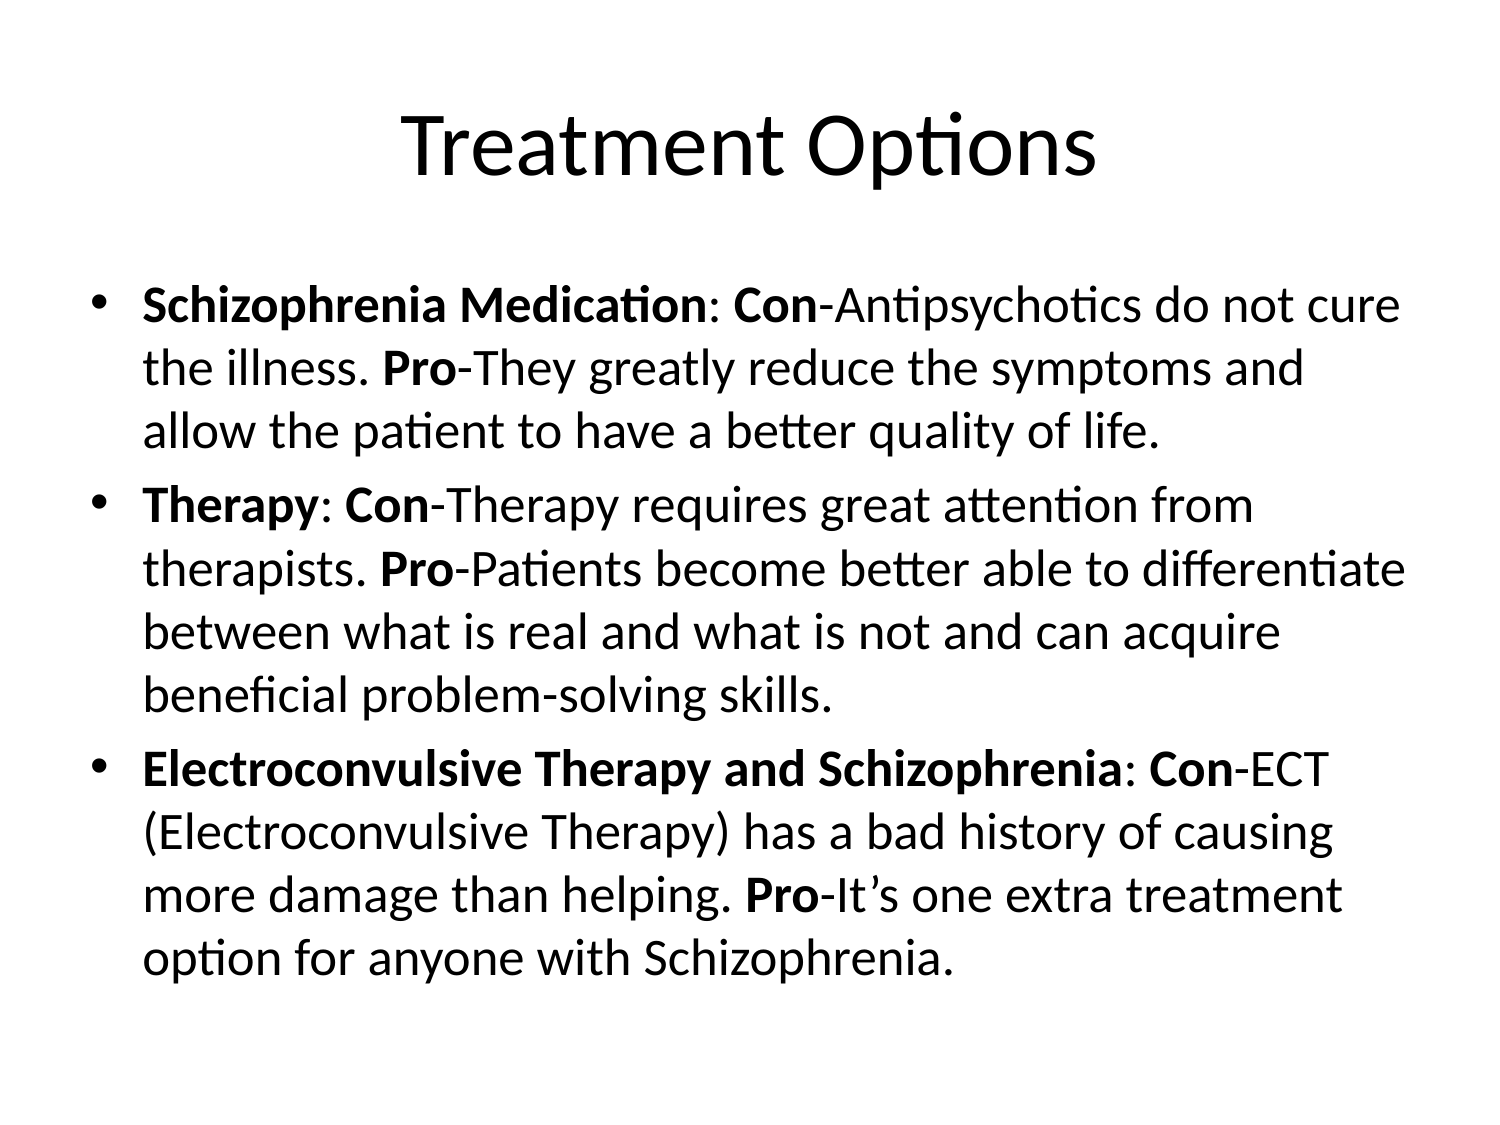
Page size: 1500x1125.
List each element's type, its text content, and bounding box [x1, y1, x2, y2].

title Treatment Options [75, 45, 1425, 233]
list Schizophrenia Medication: Con-Antipsychotics do not cure the illness. Pro-They greatly reduce the symptoms and allow the patient to have a better quality of life. Therapy: Con-Therapy requires great attention from therapists. Pro-Patients become better able to differentiate between what is real and what is not and can acquire beneficial problem-solving skills. Electroconvulsive Therapy and Schizophrenia: Con-ECT (Electroconvulsive Therapy) has a bad history of causing more damage than helping. Pro-It’s one extra treatment option for anyone with Schizophrenia. [75, 262, 1425, 1005]
